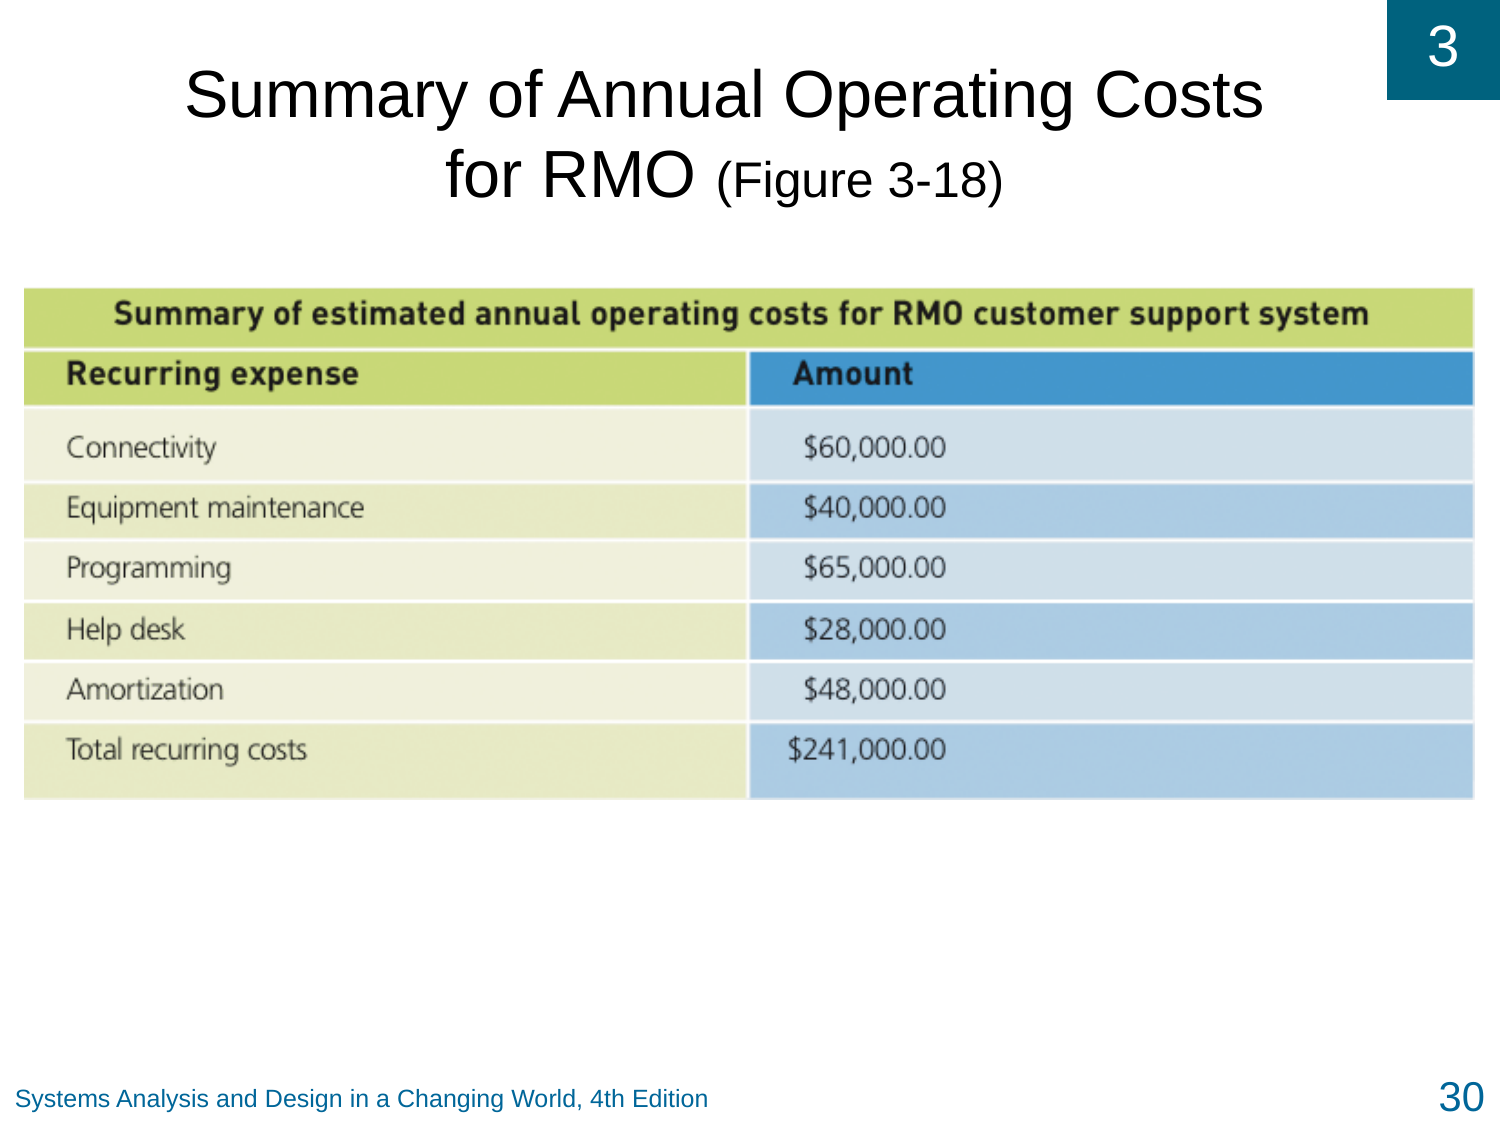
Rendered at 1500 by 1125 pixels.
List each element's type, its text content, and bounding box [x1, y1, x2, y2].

slide_number 30 [1149, 1062, 1500, 1125]
title Summary of Annual Operating Costs for RMO (Figure 3-18)‏ [74, 37, 1376, 226]
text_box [24, 287, 1476, 801]
footer Systems Analysis and Design in a Changing World, 4th Edition [0, 1074, 1138, 1125]
